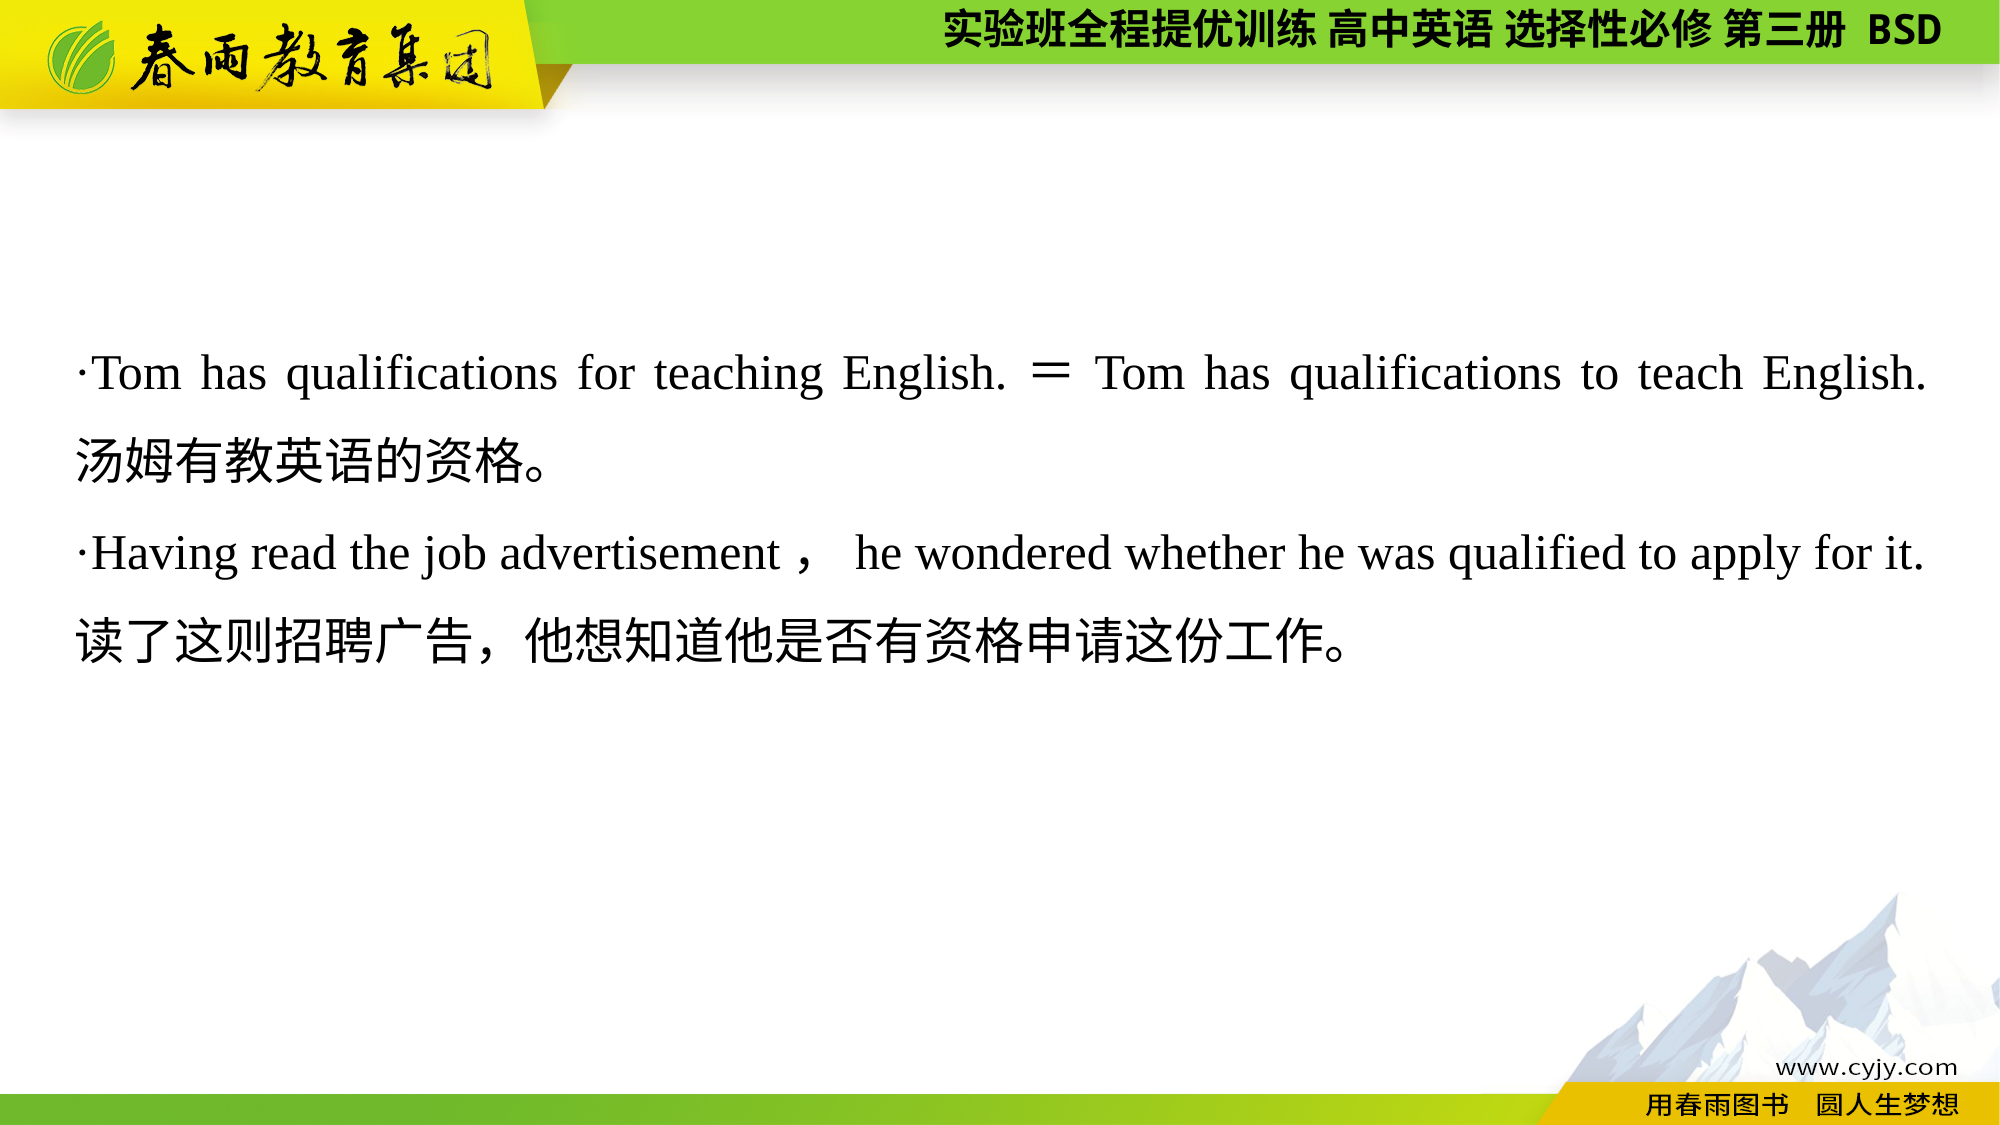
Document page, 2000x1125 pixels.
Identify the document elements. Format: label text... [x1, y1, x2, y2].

list ·Tom has qualifications for teaching English.＝Tom has qualifications to teach English. 汤姆有教英语的资格。 ·Having read the job advertisement，he wondered whether he was qualified to apply for it.读了这则招聘广告，他想知道他是否有资格申请这份工作。 [59, 301, 1944, 681]
picture [0, 0, 2000, 1125]
